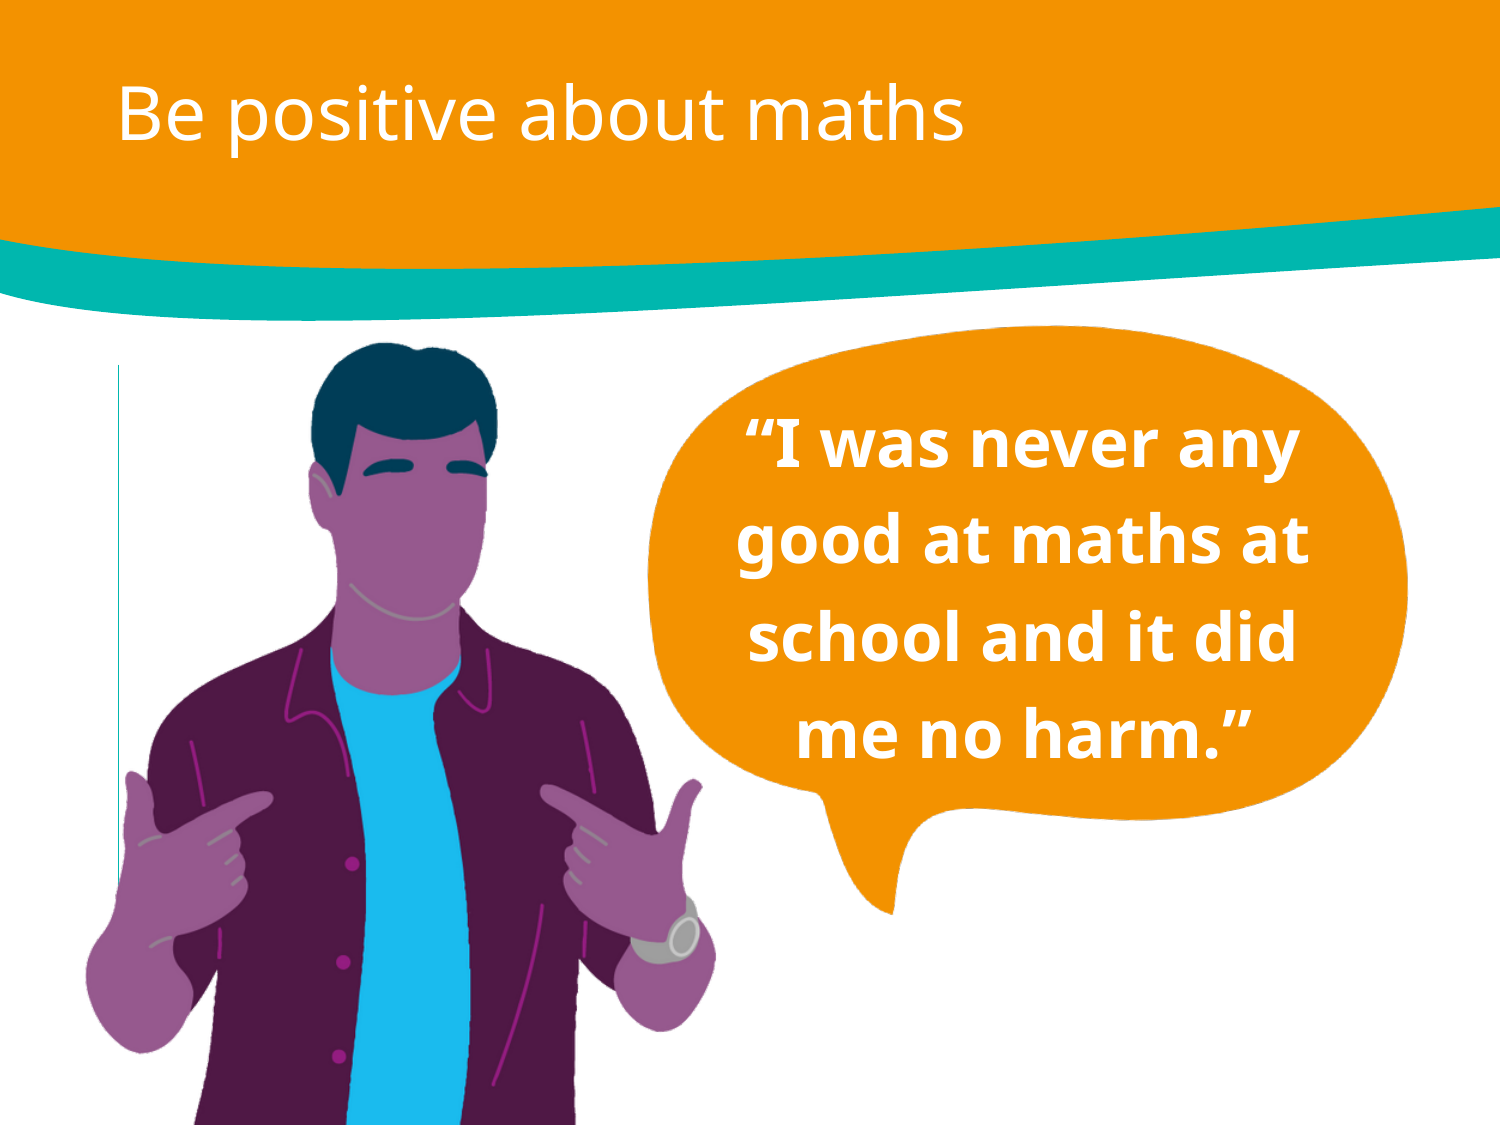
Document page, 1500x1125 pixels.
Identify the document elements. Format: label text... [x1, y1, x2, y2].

picture [0, 302, 1461, 1125]
list Be positive about maths [100, 67, 1411, 258]
